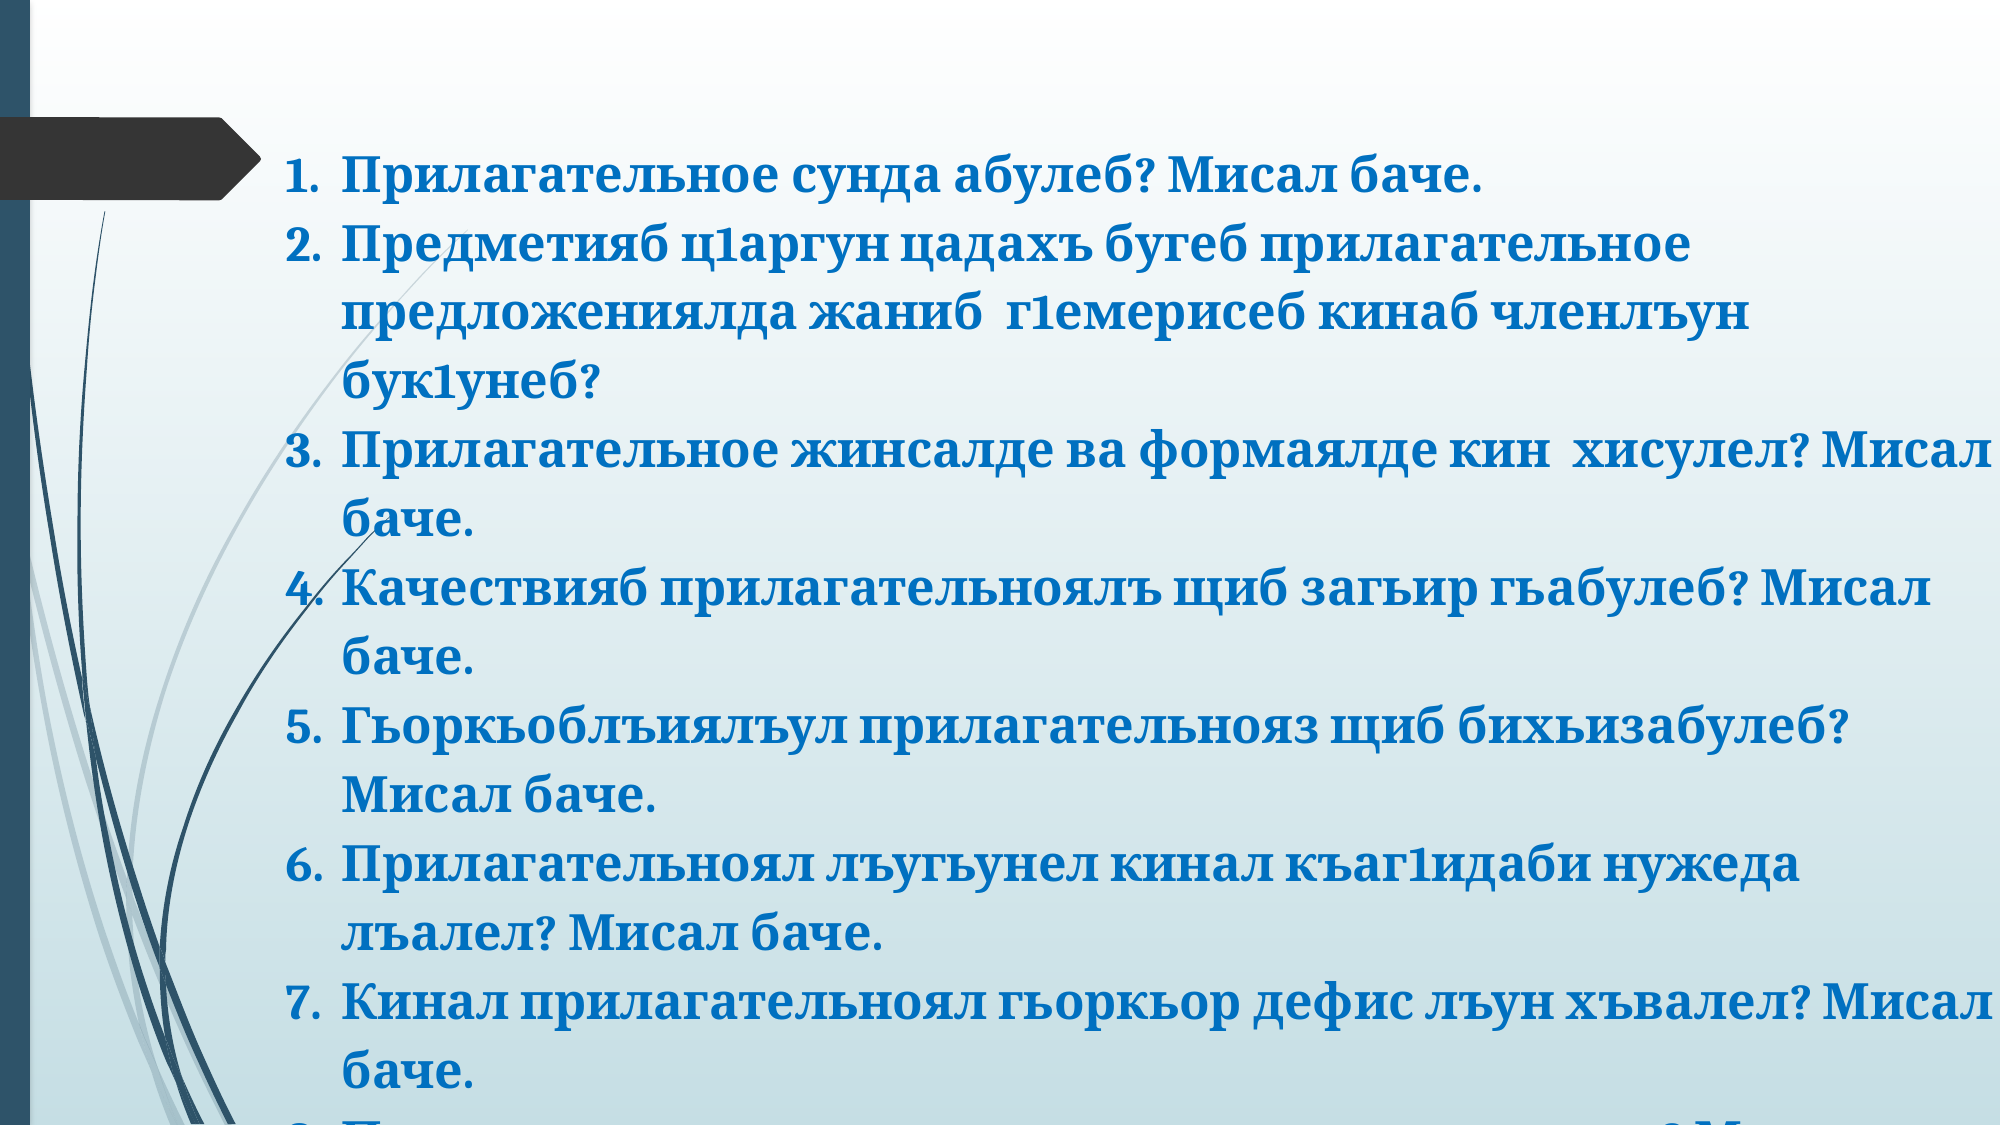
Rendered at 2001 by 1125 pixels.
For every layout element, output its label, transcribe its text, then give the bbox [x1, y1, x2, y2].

text_box Прилагательное сунда абулеб? Мисал баче. Предметияб ц1аргун цадахъ бугеб прилагательное предложениялда жаниб г1емерисеб кинаб членлъун бук1унеб? Прилагательное жинсалде ва формаялде кин хисулел? Мисал баче. Качествияб прилагательноялъ щиб загьир гьабулеб? Мисал баче. Гьоркьоблъиялъул прилагательнояз щиб бихьизабулеб? Мисал баче. Прилагательноял лъугьунел кинал къаг1идаби нужеда лъалел? Мисал баче. Кинал прилагательноял гьоркьор дефис лъун хъвалел? Мисал баче. Прилагательное кида ва кин падежазде сверулел? Мисал баче. 9. Г1урус мац1алда прилагательноял кин хисулел? [270, 125, 2000, 1125]
